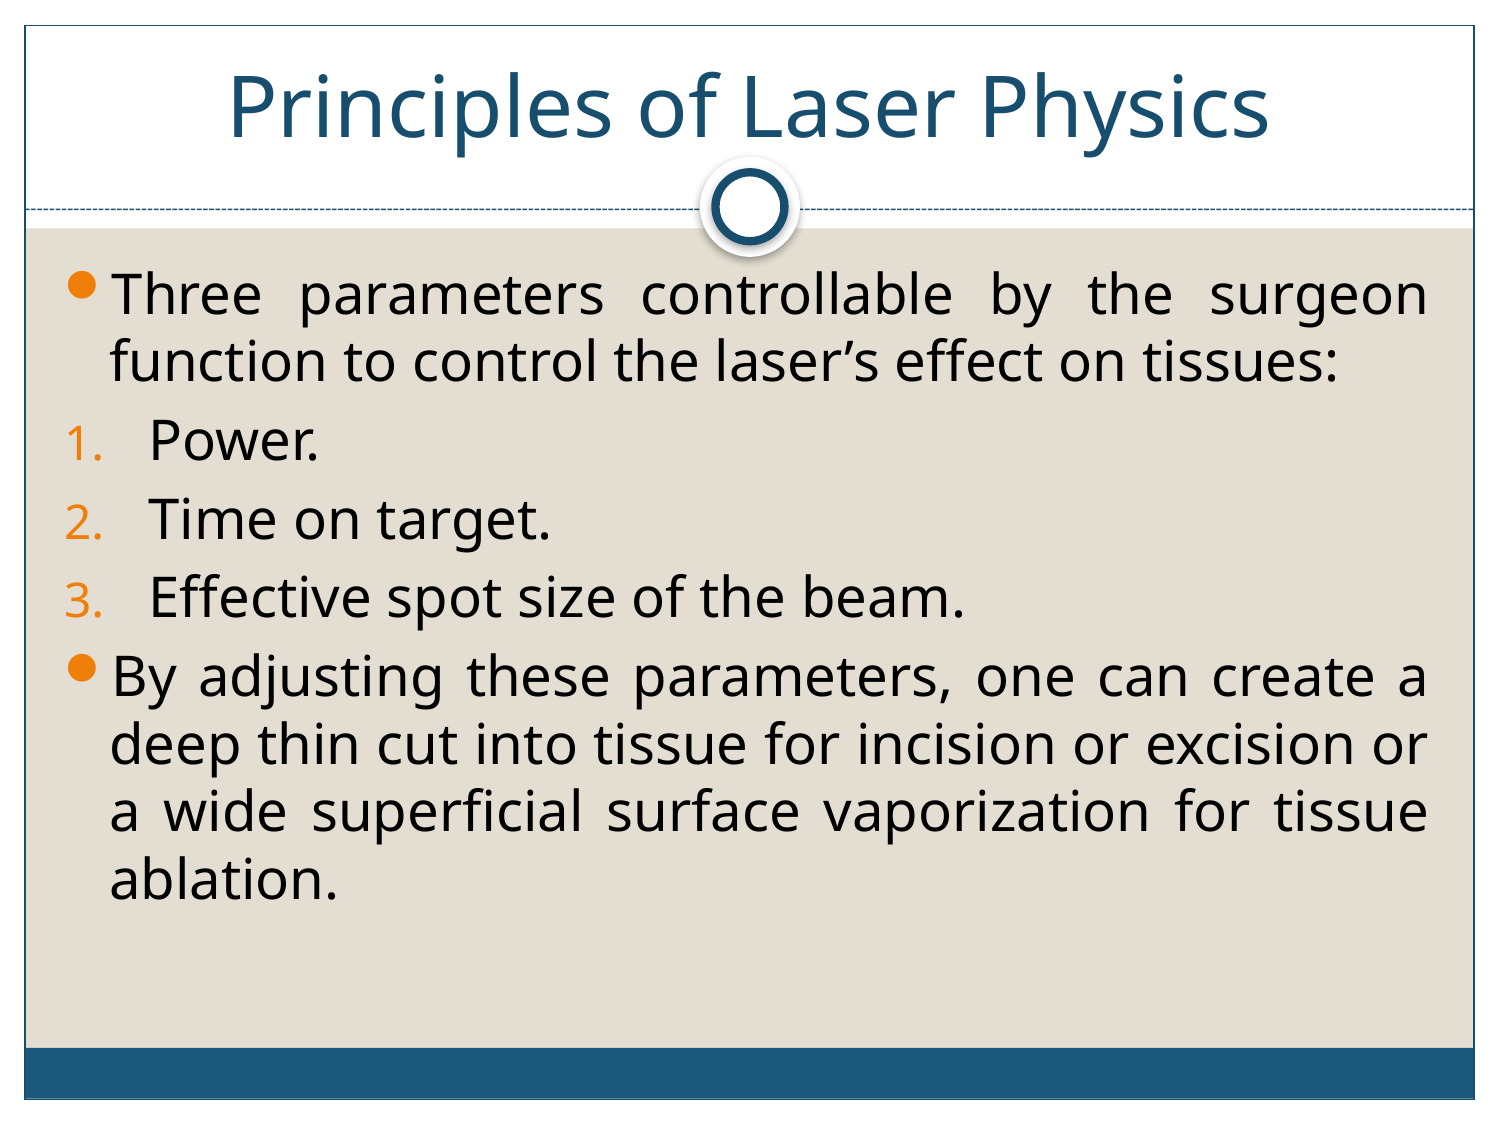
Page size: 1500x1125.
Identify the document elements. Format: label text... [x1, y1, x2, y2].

title Principles of Laser Physics [49, 37, 1450, 162]
list Three parameters controllable by the surgeon function to control the laser’s effect on tissues: Power. Time on target. Effective spot size of the beam. By adjusting these parameters, one can create a deep thin cut into tissue for incision or excision or a wide superficial surface vaporization for tissue ablation. [49, 250, 1445, 1001]
